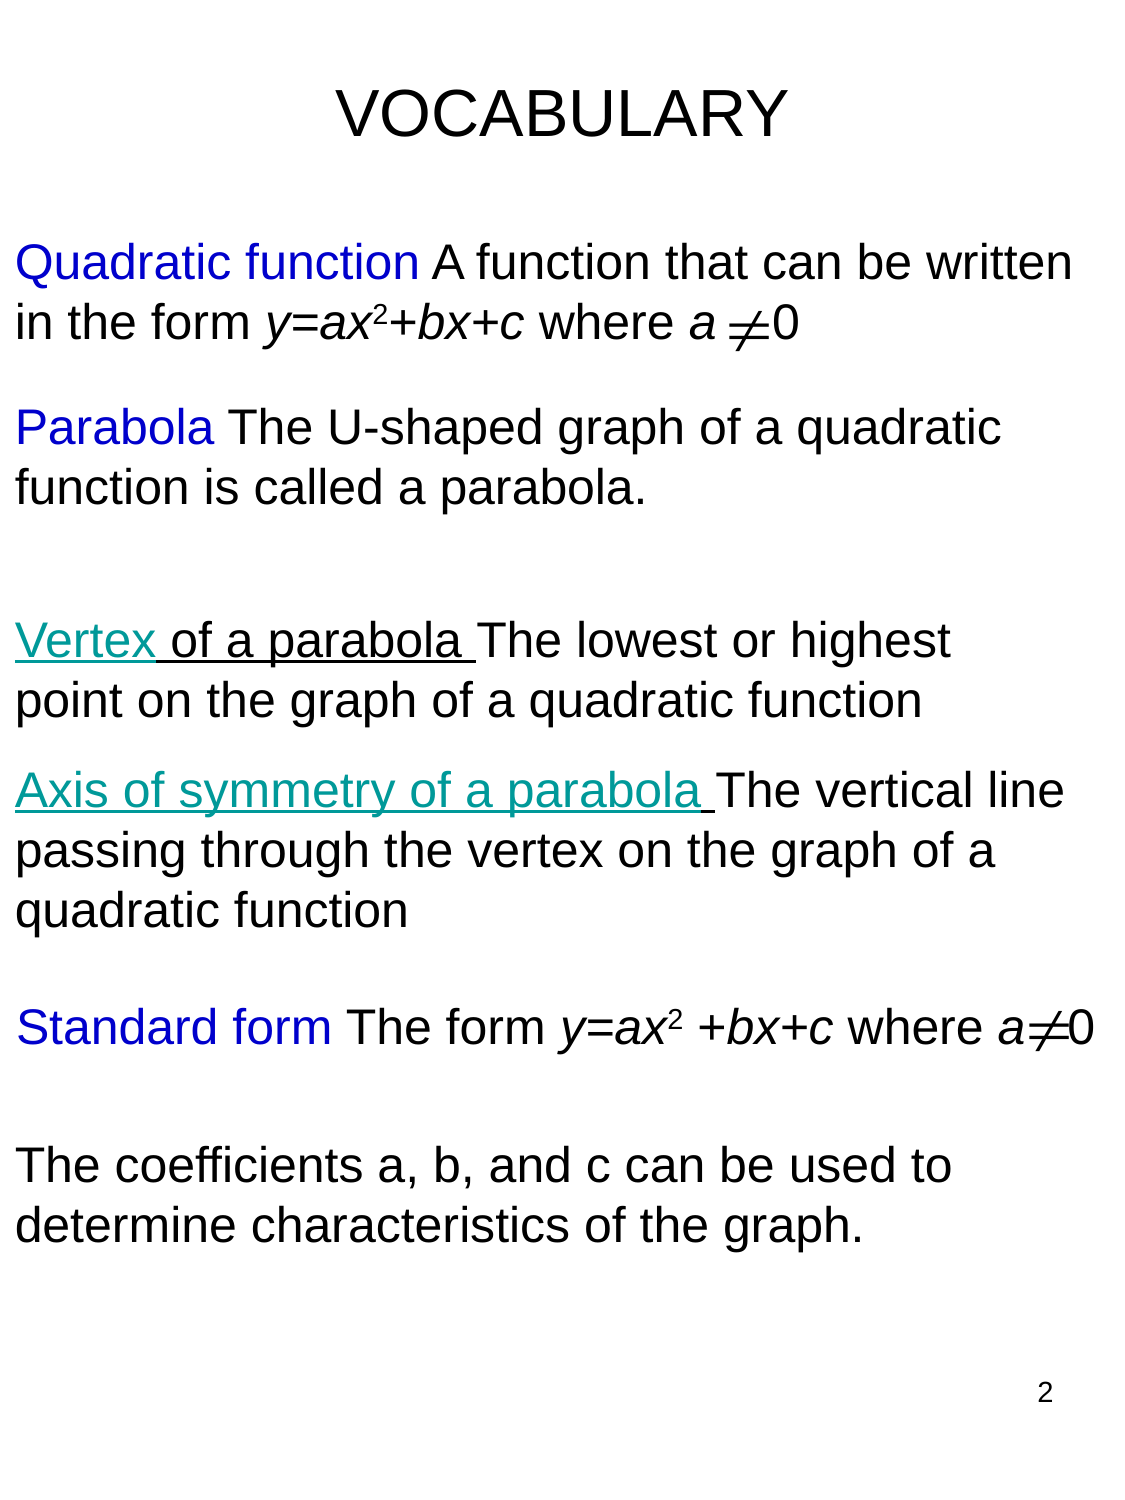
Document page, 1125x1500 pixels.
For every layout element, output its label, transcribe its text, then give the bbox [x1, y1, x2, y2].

text_box The coefficients a, b, and c can be used to determine characteristics of the graph. [0, 1125, 1125, 1261]
text_box Axis of symmetry of a parabola The vertical line passing through the vertex on the graph of a quadratic function [0, 749, 1125, 945]
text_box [0, 62, 1125, 363]
text_box Vertex of a parabola The lowest or highest point on the graph of a quadratic function [0, 599, 1050, 735]
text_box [0, 987, 1112, 1063]
slide_number 2 [806, 1365, 1069, 1471]
text_box Parabola The U-shaped graph of a quadratic function is called a parabola. [0, 387, 1125, 523]
